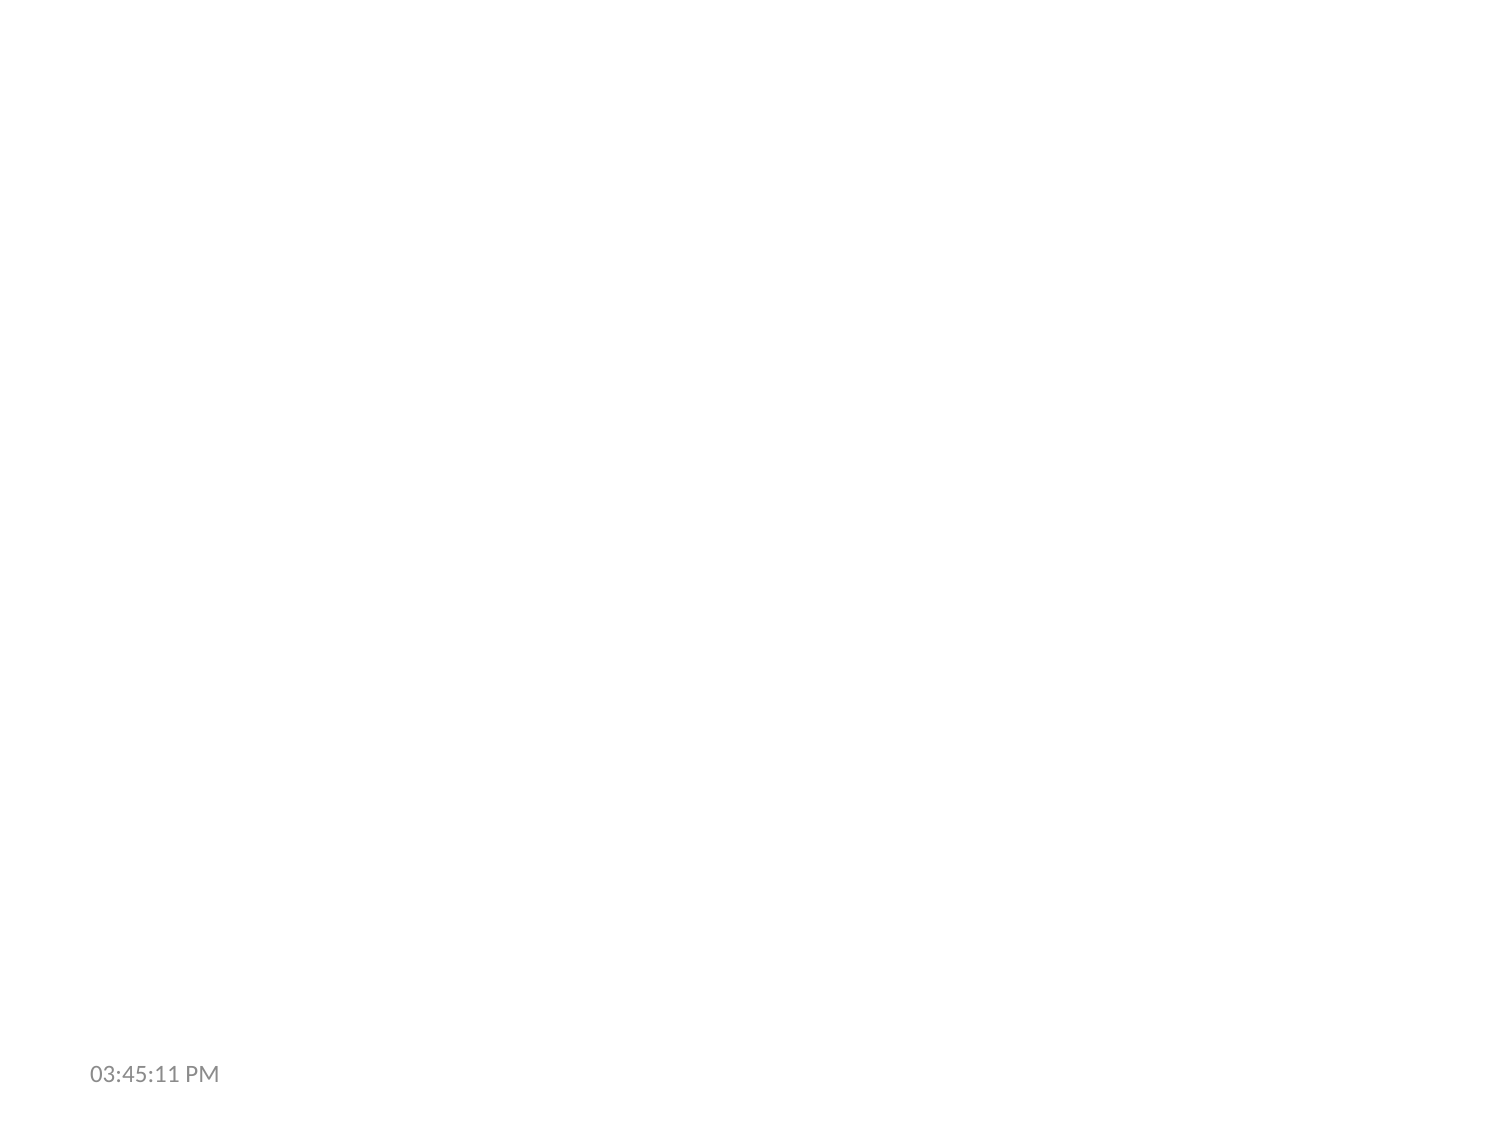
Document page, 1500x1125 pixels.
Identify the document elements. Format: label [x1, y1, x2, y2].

slide_number [75, 1042, 425, 1103]
